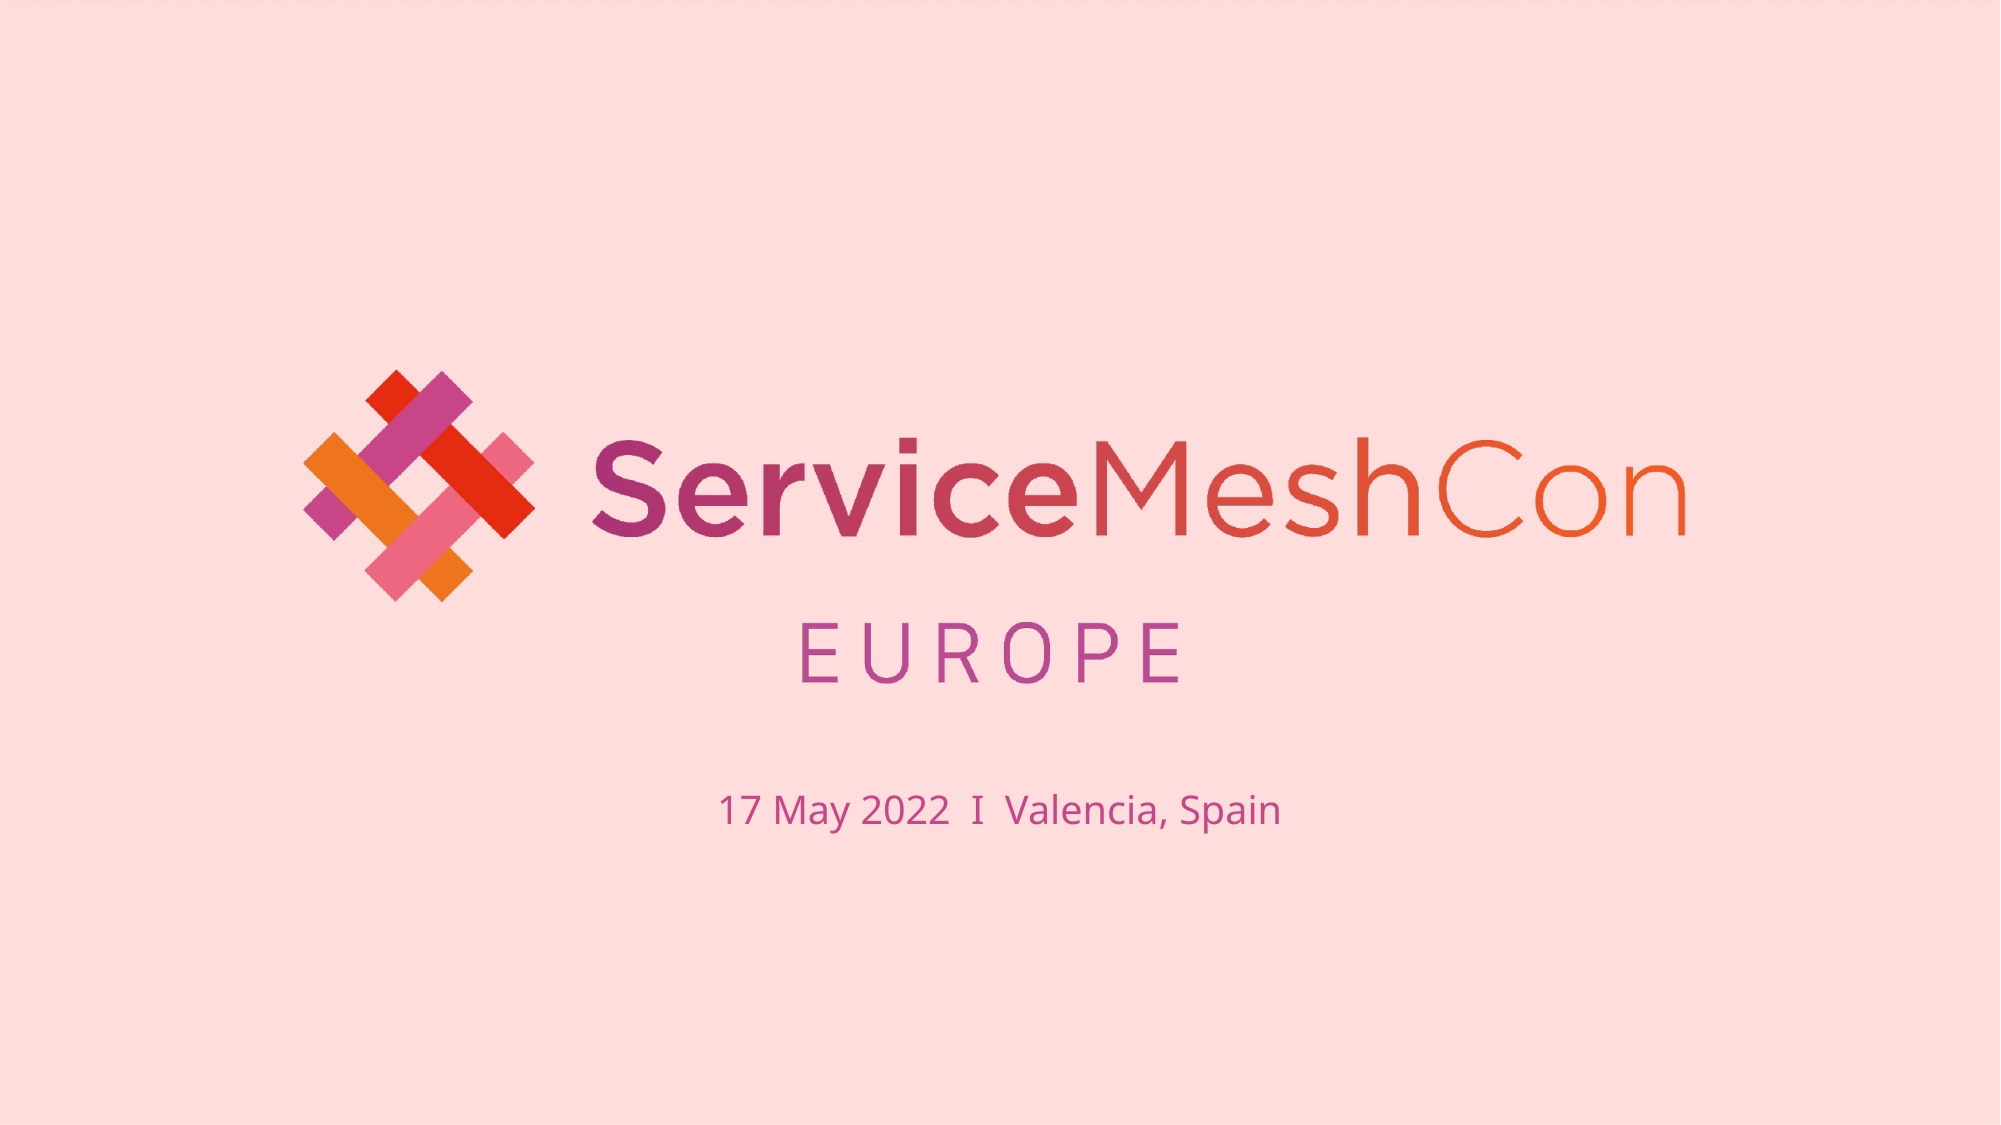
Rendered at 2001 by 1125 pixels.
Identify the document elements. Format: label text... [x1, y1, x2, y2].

picture [0, 0, 2001, 1125]
text_box 17 May 2022 I Valencia, Spain [666, 775, 1334, 849]
